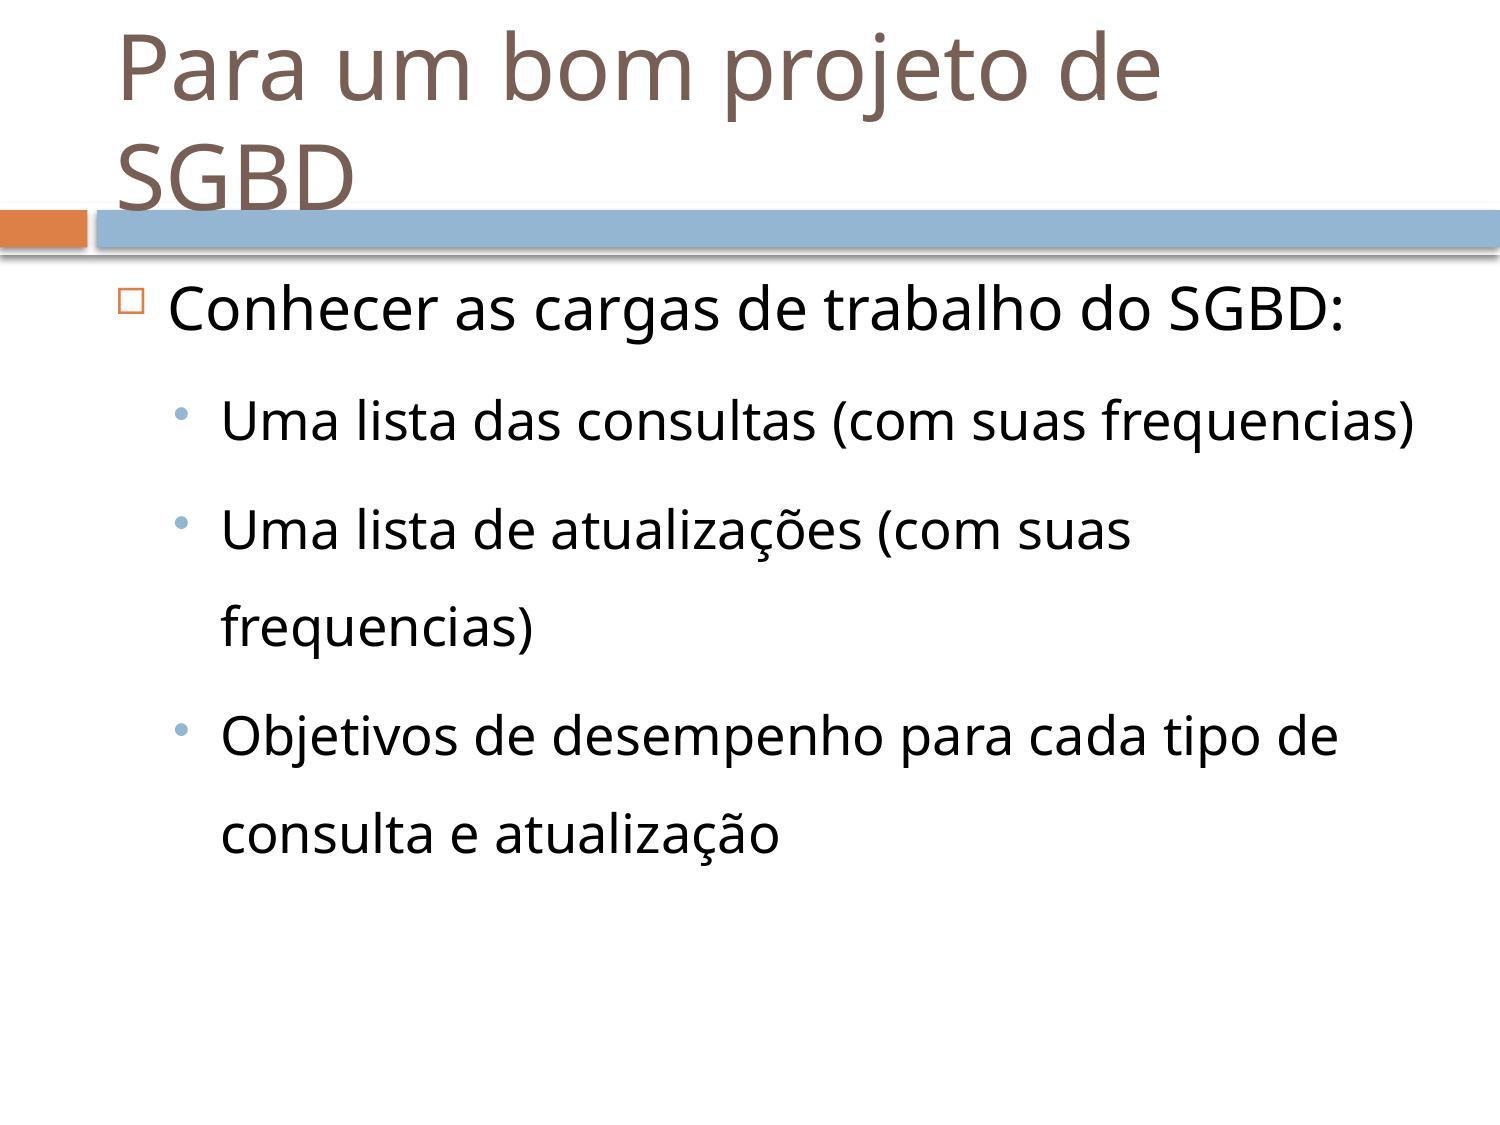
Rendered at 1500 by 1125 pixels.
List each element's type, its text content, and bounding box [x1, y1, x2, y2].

title Para um bom projeto de SGBD [100, 37, 1438, 200]
list Conhecer as cargas de trabalho do SGBD: Uma lista das consultas (com suas frequencias) Uma lista de atualizações (com suas frequencias) Objetivos de desempenho para cada tipo de consulta e atualização [100, 262, 1438, 1000]
